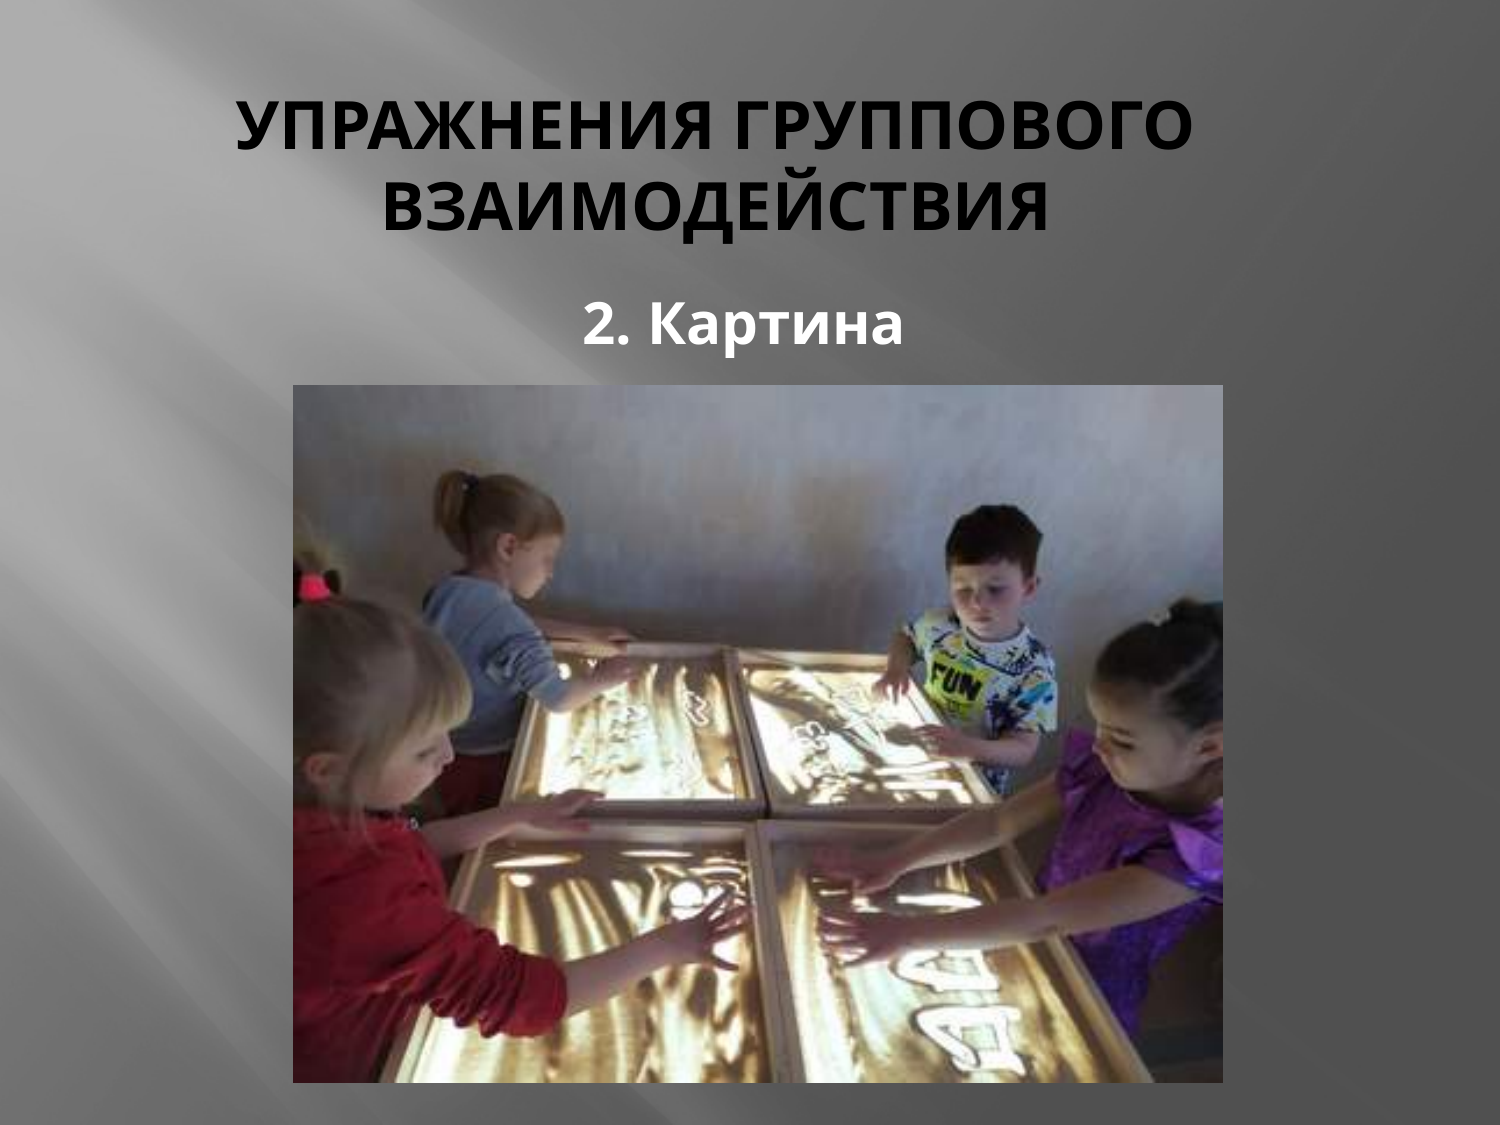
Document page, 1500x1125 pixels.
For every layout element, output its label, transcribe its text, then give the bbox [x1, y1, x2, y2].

picture [293, 385, 1223, 1083]
subtitle 2. Картина [41, 278, 1447, 858]
title упражнения группового взаимодействия [41, 54, 1392, 244]
